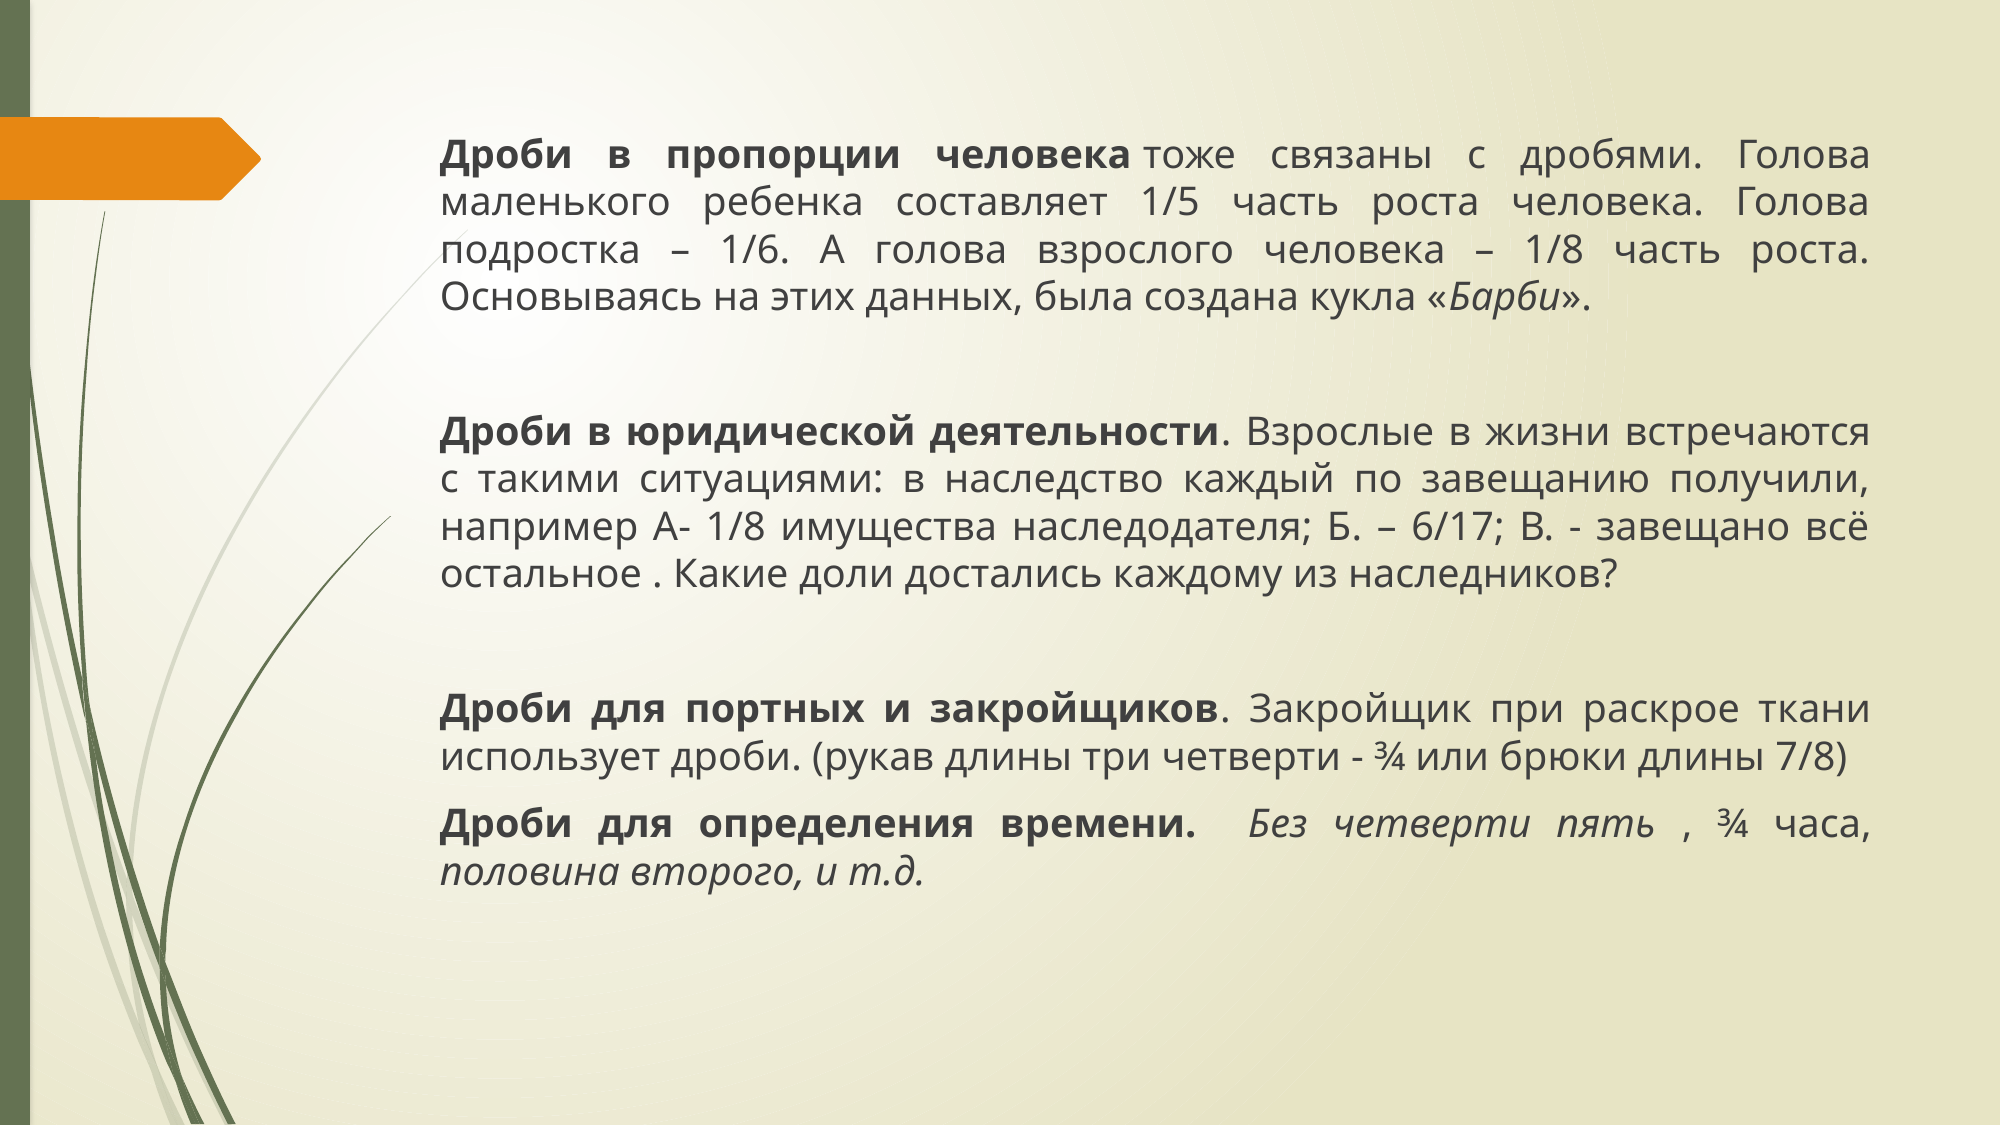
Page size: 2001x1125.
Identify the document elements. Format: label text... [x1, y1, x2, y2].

list Дроби в пропорции человека тоже связаны с дробями. Голова маленького ребенка составляет 1/5 часть роста человека. Голова подростка – 1/6. А голова взрослого человека – 1/8 часть роста. Основываясь на этих данных, была создана кукла «Барби». Дроби в юридической деятельности. Взрослые в жизни встречаются с такими ситуациями: в наследство каждый по завещанию получили, например А- 1/8 имущества наследодателя; Б. – 6/17; В. - завещано всё остальное . Какие доли достались каждому из наследников? Дроби для портных и закройщиков. Закройщик при раскрое ткани использует дроби. (рукав длины три четверти - ¾ или брюки длины 7/8) Дроби для определения времени. Без четверти пять , ¾ часа, половина второго, и т.д. [424, 120, 1888, 970]
